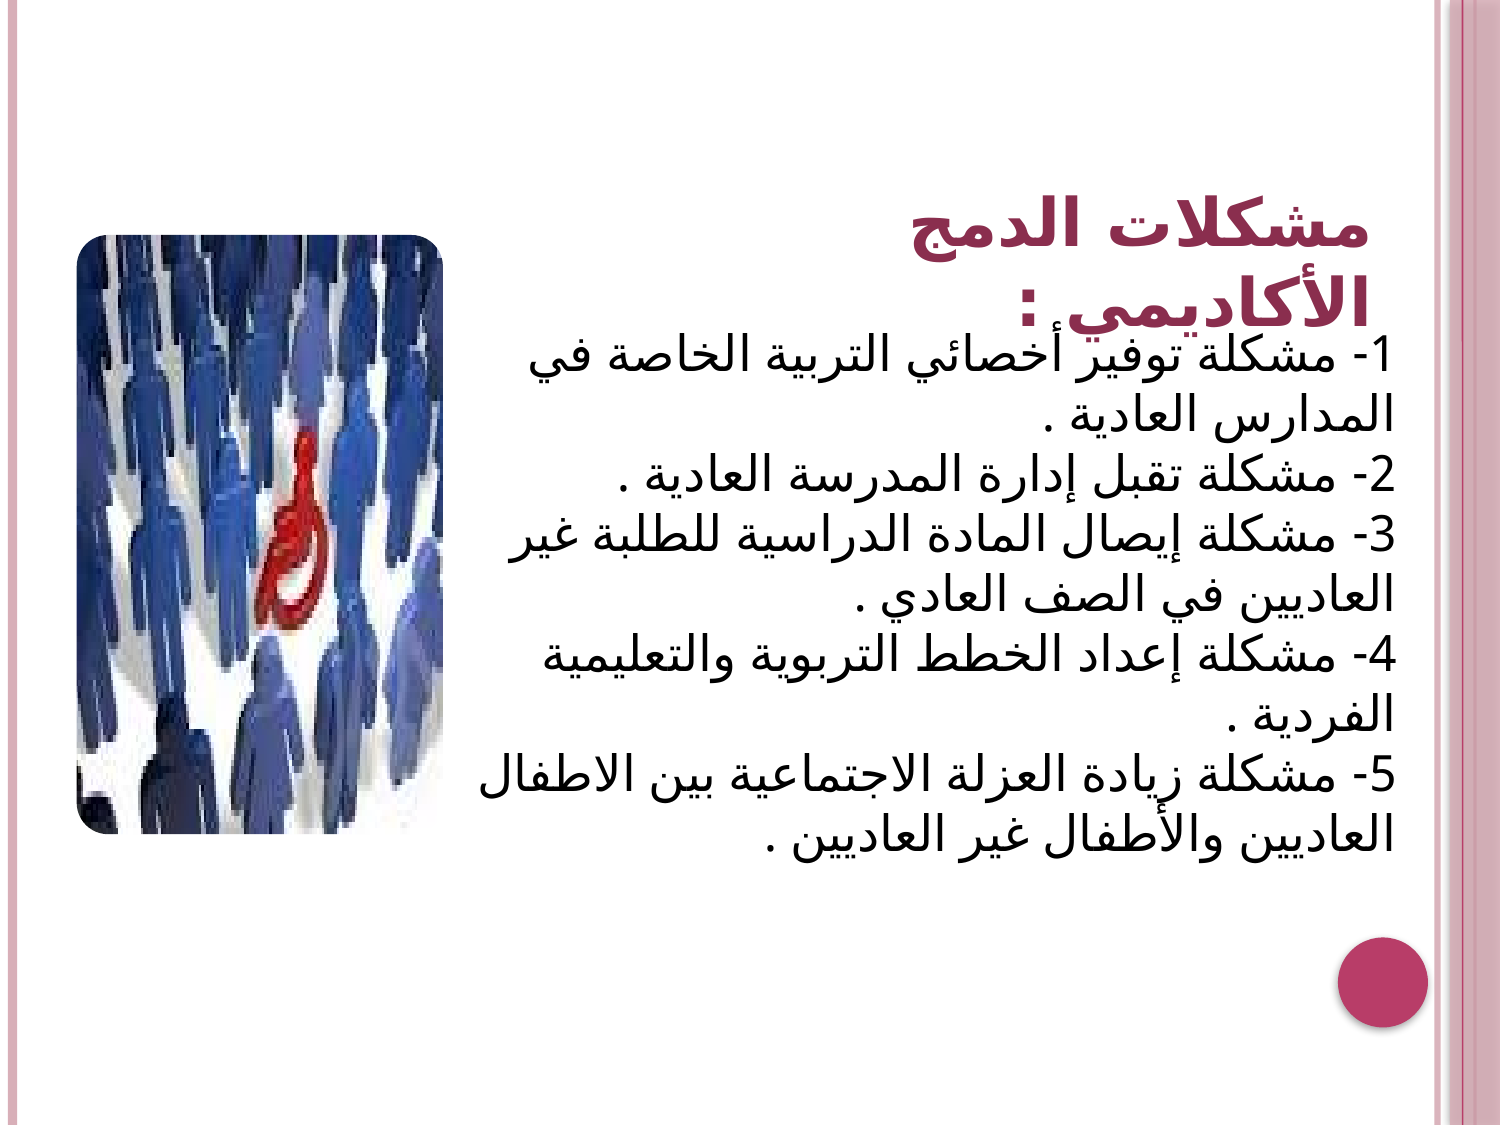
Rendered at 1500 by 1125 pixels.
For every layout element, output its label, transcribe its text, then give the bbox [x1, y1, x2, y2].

picture [76, 234, 444, 835]
text_box مشكلات الدمج الأكاديمي : [620, 172, 1388, 314]
text_box 1- مشكلة توفير أخصائي التربية الخاصة في المدارس العادية . 2- مشكلة تقبل إدارة المدرسة العادية . 3- مشكلة إيصال المادة الدراسية للطلبة غير العاديين في الصف العادي . 4- مشكلة إعداد الخطط التربوية والتعليمية الفردية . 5- مشكلة زيادة العزلة الاجتماعية بين الاطفال العاديين والأطفال غير العاديين . [442, 314, 1412, 870]
